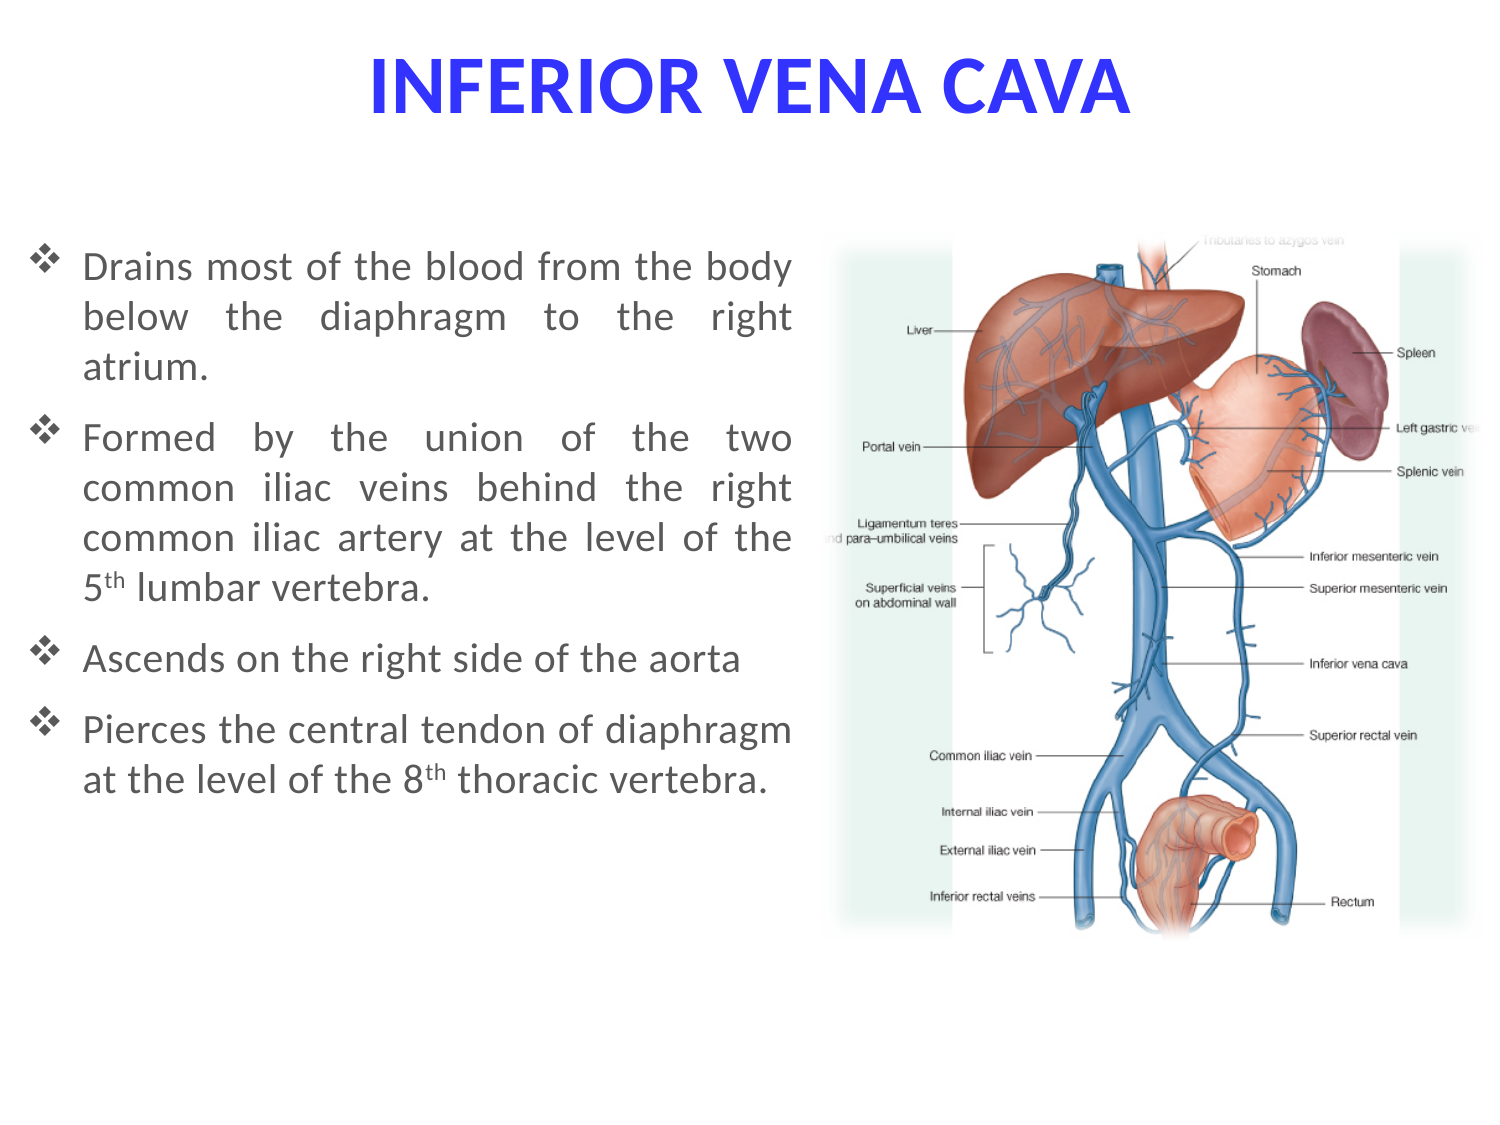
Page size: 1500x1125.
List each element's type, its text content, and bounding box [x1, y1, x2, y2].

picture [821, 231, 1483, 941]
list Drains most of the blood from the body below the diaphragm to the right atrium. Formed by the union of the two common iliac veins behind the right common iliac artery at the level of the 5th lumbar vertebra. Ascends on the right side of the aorta Pierces the central tendon of diaphragm at the level of the 8th thoracic vertebra. [0, 231, 809, 941]
title Inferior Vena Cava [99, 45, 1400, 138]
